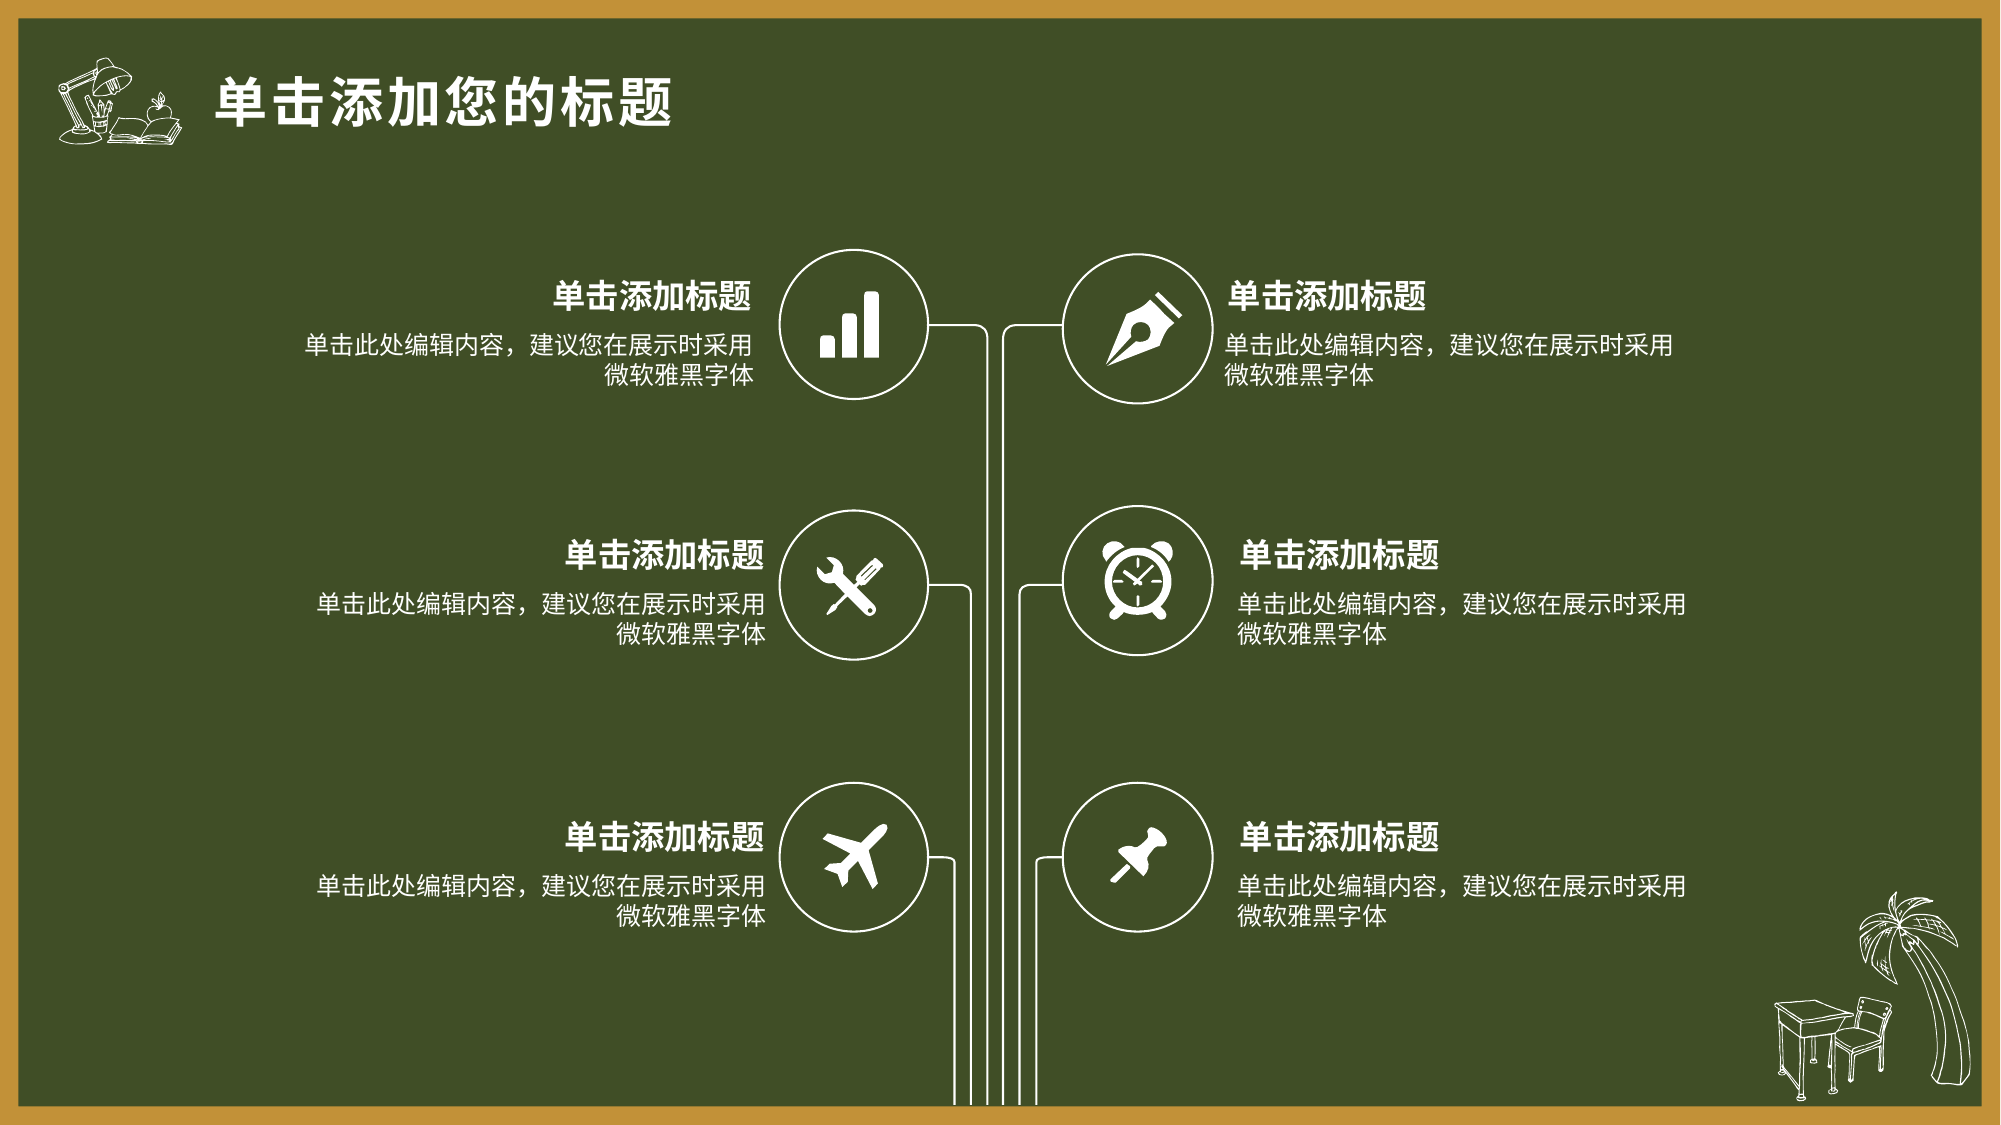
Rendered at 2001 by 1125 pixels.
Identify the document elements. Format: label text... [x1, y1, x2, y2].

text_box [1150, 579, 1163, 583]
text_box [778, 781, 930, 933]
text_box 单击添加标题 [449, 533, 780, 576]
text_box [928, 583, 972, 1105]
text_box [1018, 583, 1063, 1105]
text_box [1061, 781, 1214, 933]
text_box [1151, 541, 1173, 562]
text_box [1102, 541, 1125, 562]
text_box 单击此处编辑内容，建议您在展示时采用微软雅黑字体 [1237, 870, 1710, 931]
text_box [864, 291, 879, 358]
text_box 单击添加标题 [1225, 814, 1556, 858]
text_box [1122, 564, 1155, 586]
text_box [1061, 253, 1214, 405]
text_box [928, 324, 989, 1105]
text_box [822, 823, 888, 890]
text_box [816, 557, 884, 617]
text_box 单击添加标题 [1212, 274, 1543, 317]
text_box [1136, 557, 1140, 568]
text_box [1104, 547, 1172, 620]
text_box [1105, 299, 1175, 367]
text_box [778, 509, 930, 661]
text_box [820, 335, 835, 358]
text_box [1112, 579, 1124, 583]
text_box 单击此处编辑内容，建议您在展示时采用微软雅黑字体 [294, 870, 767, 931]
text_box 单击添加标题 [1225, 533, 1556, 576]
text_box 单击添加标题 [436, 274, 768, 317]
text_box [1061, 505, 1214, 657]
text_box [1118, 827, 1167, 877]
text_box 单击此处编辑内容，建议您在展示时采用微软雅黑字体 [281, 329, 754, 390]
text_box [1001, 324, 1063, 1105]
text_box 单击此处编辑内容，建议您在展示时采用微软雅黑字体 [294, 588, 767, 649]
text_box [1035, 856, 1063, 1105]
text_box [928, 856, 956, 1105]
text_box [1154, 291, 1183, 319]
text_box 单击添加标题 [449, 814, 780, 858]
text_box [778, 248, 930, 401]
text_box [842, 313, 857, 358]
text_box [1136, 595, 1140, 607]
text_box 单击此处编辑内容，建议您在展示时采用微软雅黑字体 [1225, 329, 1698, 390]
text_box 单击添加您的标题 [198, 60, 772, 141]
text_box [1110, 863, 1131, 883]
text_box 单击此处编辑内容，建议您在展示时采用微软雅黑字体 [1237, 588, 1710, 649]
